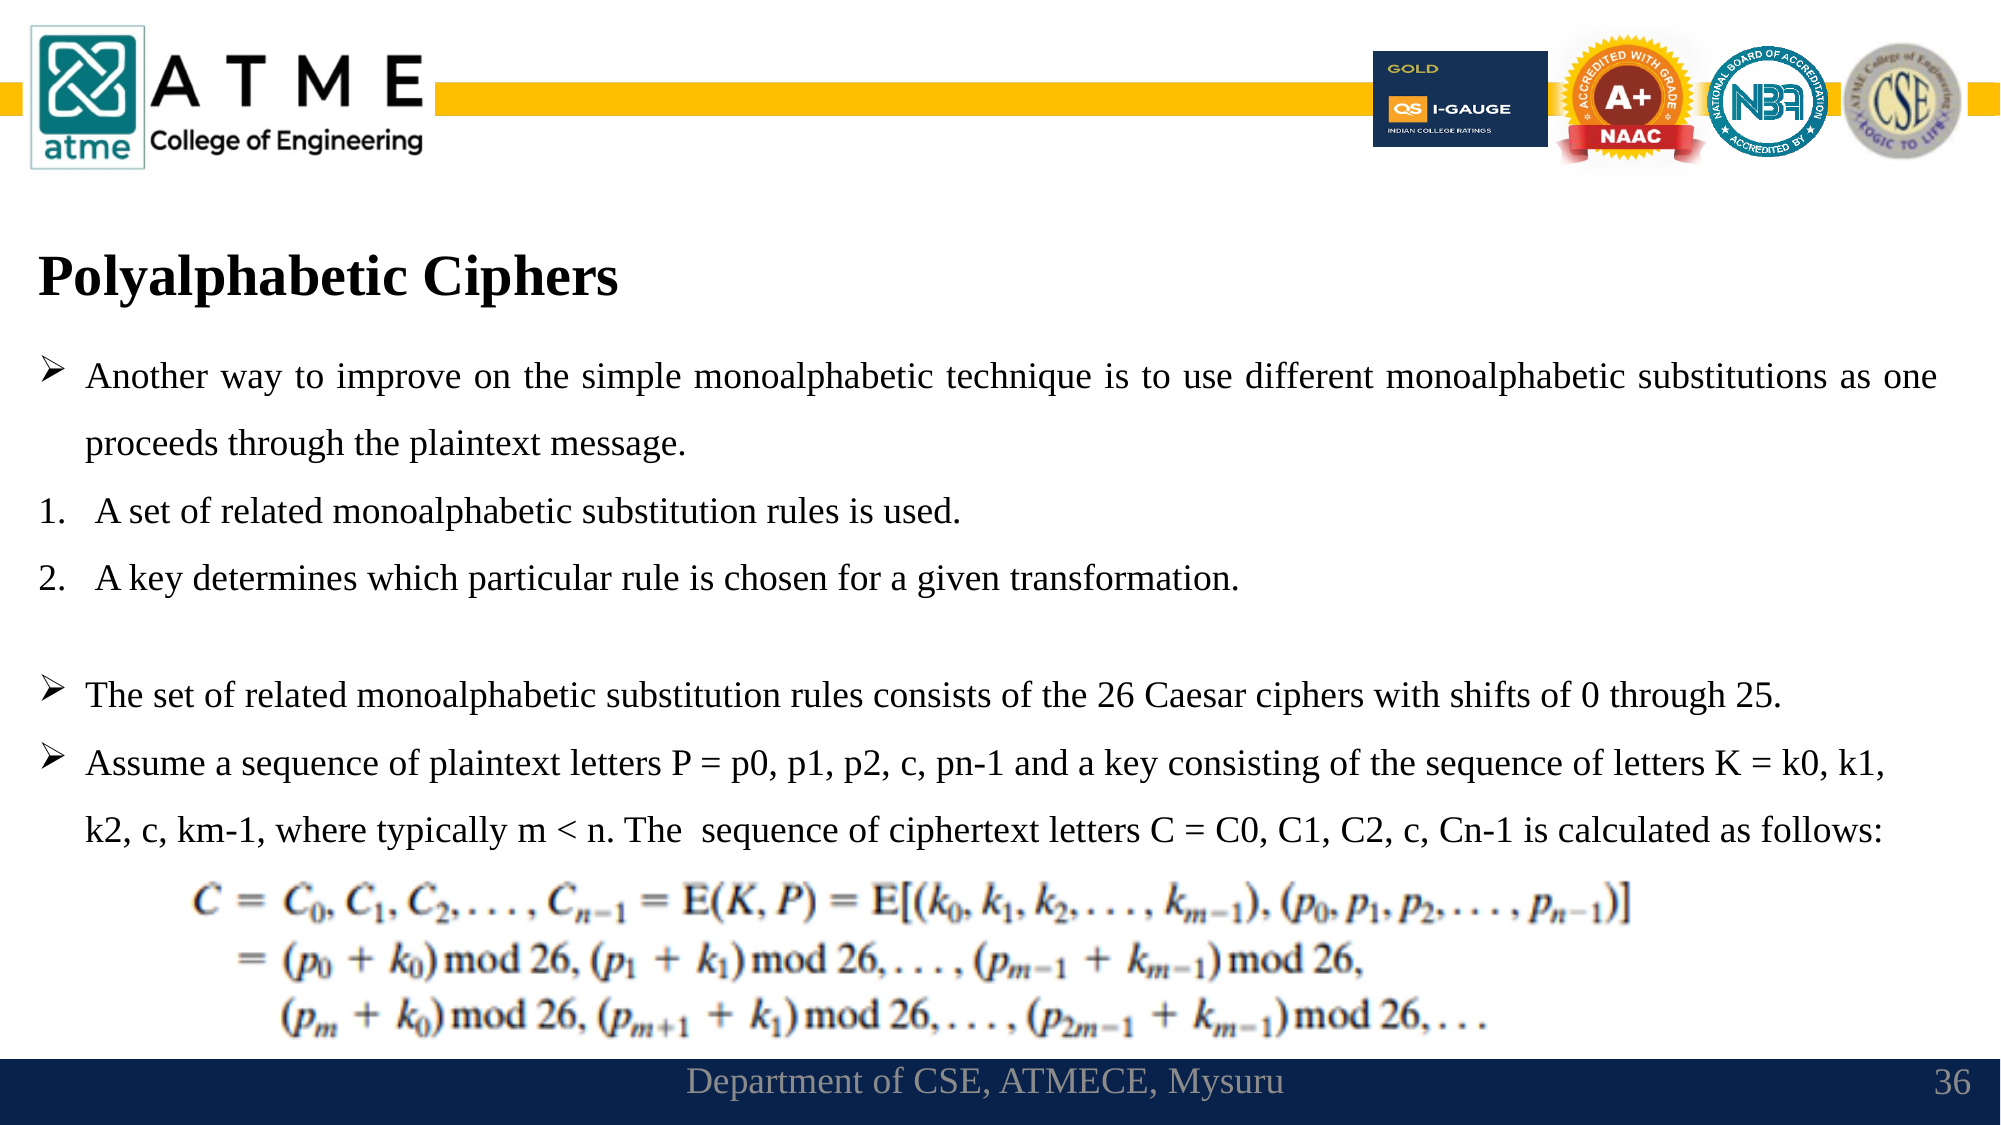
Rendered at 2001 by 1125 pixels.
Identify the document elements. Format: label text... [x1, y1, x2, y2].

text_box Polyalphabetic Ciphers [23, 230, 1024, 315]
slide_number 36 [1511, 1057, 1972, 1103]
text_box The set of related monoalphabetic substitution rules consists of the 26 Caesar ciphers with shifts of 0 through 25. Assume a sequence of plaintext letters P = p0, p1, p2, c, pn-1 and a key consisting of the sequence of letters K = k0, k1, k2, c, km-1, where typically m < n. The sequence of ciphertext letters C = C0, C1, C2, c, Cn-1 is calculated as follows: [23, 640, 1956, 858]
text_box Another way to improve on the simple monoalphabetic technique is to use different monoalphabetic substitutions as one proceeds through the plaintext message. A set of related monoalphabetic substitution rules is used. A key determines which particular rule is chosen for a given transformation. [23, 321, 1956, 606]
picture [0, 1059, 2001, 1125]
footer Department of CSE, ATMECE, Mysuru [501, 1066, 1470, 1102]
picture [176, 872, 1645, 1058]
picture [1840, 26, 1968, 176]
picture [1373, 20, 1828, 180]
picture [22, 15, 435, 178]
